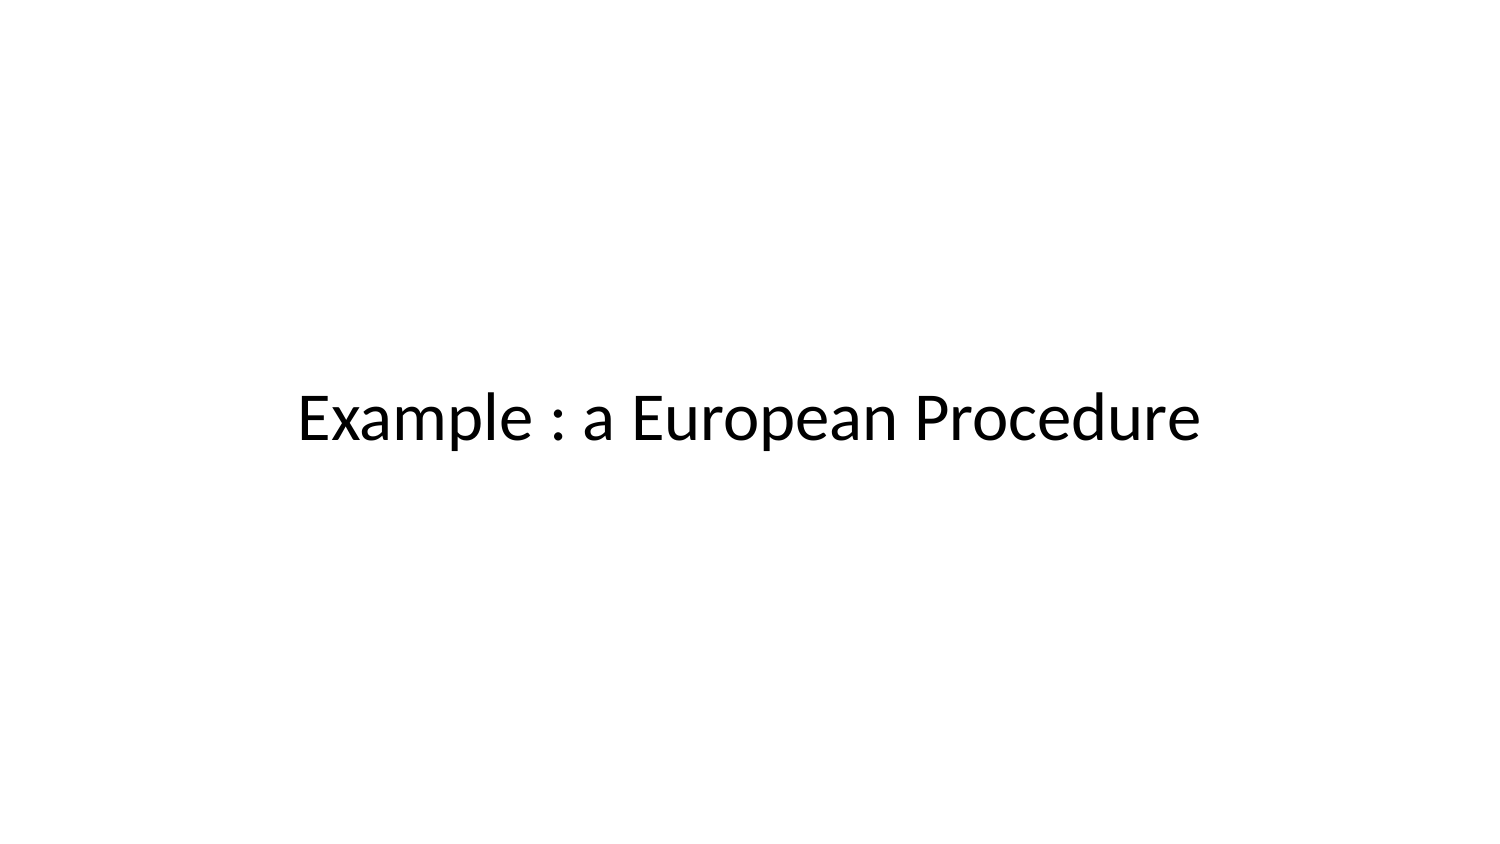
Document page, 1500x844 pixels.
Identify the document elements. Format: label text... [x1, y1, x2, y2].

title Example : a European Procedure [75, 342, 1425, 484]
